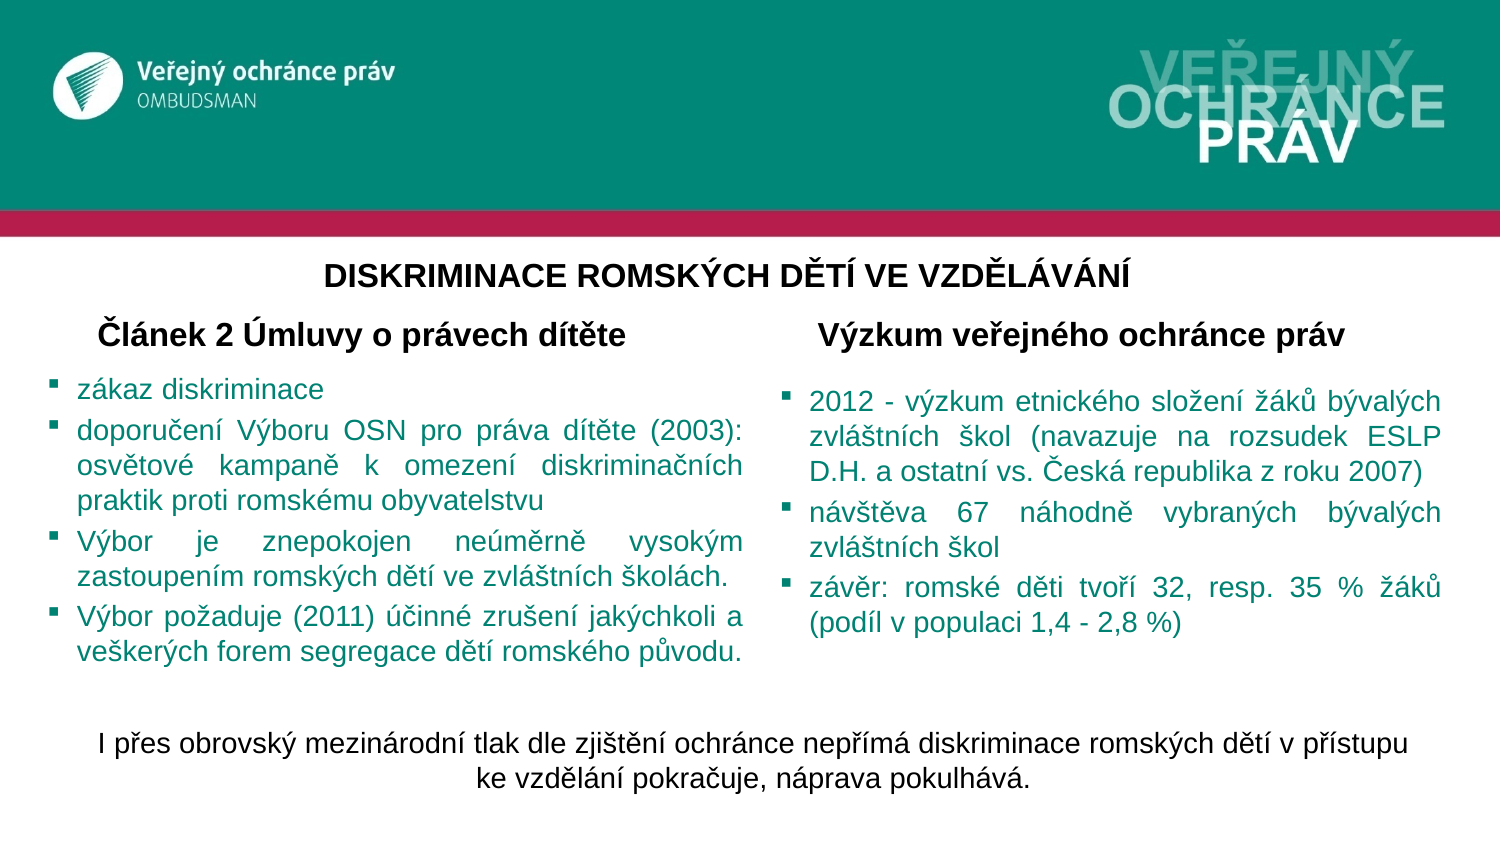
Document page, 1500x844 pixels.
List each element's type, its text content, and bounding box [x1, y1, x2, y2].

text_box DISKRIMINACE ROMSKÝCH DĚTÍ VE VZDĚLÁVÁNÍ [100, 244, 1365, 304]
list zákaz diskriminace doporučení Výboru OSN pro práva dítěte (2003): osvětové kampaně k omezení diskriminačních praktik proti romskému obyvatelstvu Výbor je znepokojen neúměrně vysokým zastoupením romských dětí ve zvláštních školách. Výbor požaduje (2011) účinné zrušení jakýchkoli a veškerých forem segregace dětí romského původu. [17, 362, 774, 694]
title Článek 2 Úmluvy o právech dítěte Výzkum veřejného ochránce práv [53, 303, 1451, 363]
text_box I přes obrovský mezinárodní tlak dle zjištění ochránce nepřímá diskriminace romských dětí v přístupu ke vzdělání pokračuje, náprava pokulhává. [74, 717, 1434, 802]
picture [0, 0, 1500, 799]
text_box 2012 - výzkum etnického složení žáků bývalých zvláštních škol (navazuje na rozsudek ESLP D.H. a ostatní vs. Česká republika z roku 2007) návštěva 67 náhodně vybraných bývalých zvláštních škol závěr: romské děti tvoří 32, resp. 35 % žáků (podíl v populaci 1,4 - 2,8 %) [750, 374, 1473, 718]
